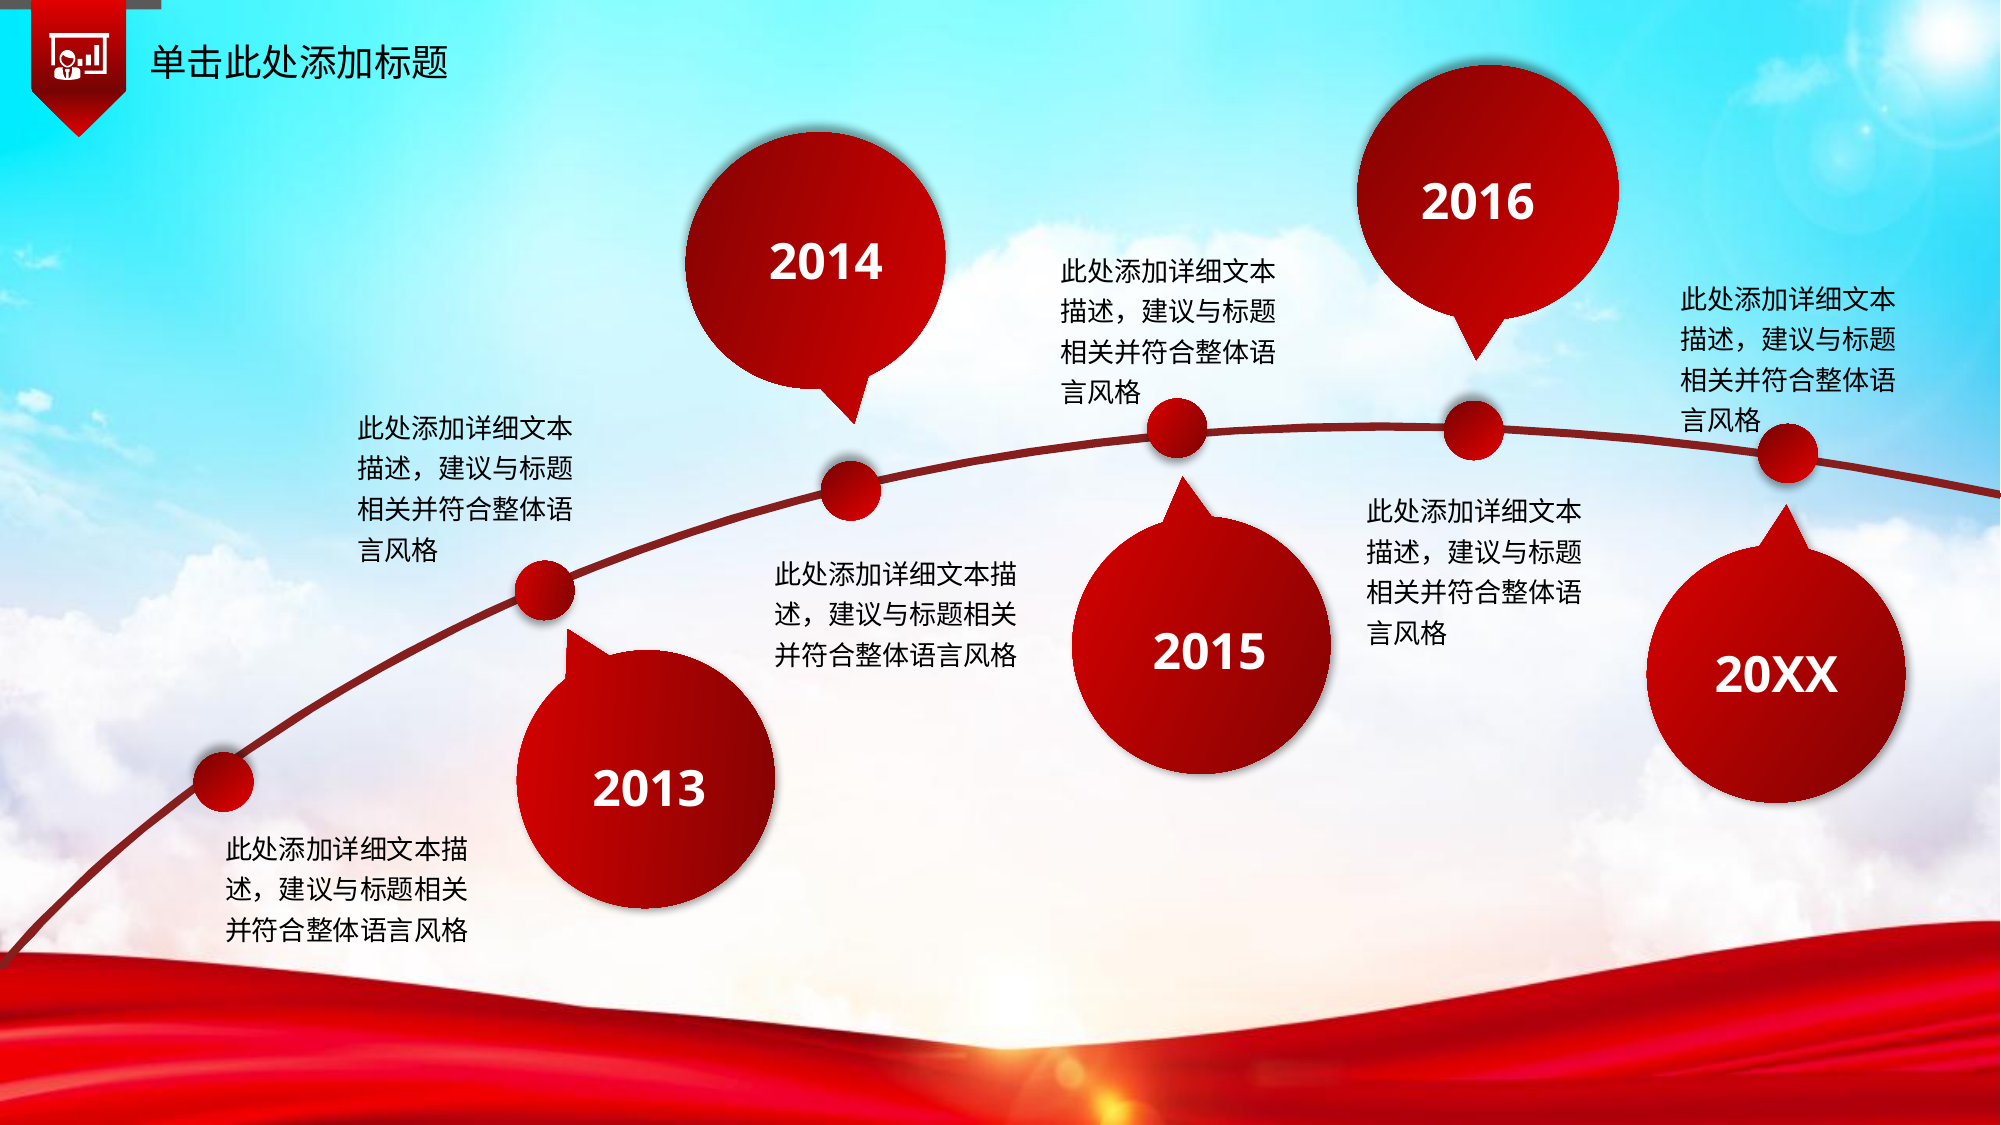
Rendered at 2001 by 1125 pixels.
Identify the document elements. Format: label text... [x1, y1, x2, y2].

picture [0, 0, 2001, 1125]
text_box [1823, 460, 2000, 497]
text_box [0, 0, 31, 10]
text_box 此处添加详细文本描述，建议与标题相关并符合整体语言风格 [1060, 245, 1302, 362]
text_box [1147, 398, 1207, 458]
text_box 此处添加详细文本描述，建议与标题相关并符合整体语言风格 [1366, 486, 1608, 603]
text_box [572, 493, 817, 578]
text_box 单击此处添加标题 [137, 33, 472, 90]
text_box [516, 629, 775, 909]
text_box [1072, 476, 1331, 774]
text_box [127, 0, 162, 10]
text_box [247, 601, 509, 751]
text_box 2015 [1136, 611, 1283, 688]
text_box [1509, 427, 1752, 454]
text_box 此处添加详细文本描述，建议与标题相关并符合整体语言风格 [357, 403, 599, 537]
text_box [685, 132, 946, 424]
text_box [1357, 65, 1619, 361]
text_box [193, 752, 254, 812]
text_box 此处添加详细文本描述，建议与标题相关并符合整体语言风格 [1680, 273, 1922, 390]
text_box [1758, 423, 1818, 483]
text_box 20XX [1698, 635, 1855, 711]
text_box [1212, 424, 1438, 434]
text_box 2013 [576, 748, 723, 825]
text_box 此处添加详细文本描述，建议与标题相关并符合整体语言风格 [774, 549, 1024, 670]
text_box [31, 0, 127, 138]
text_box 2014 [753, 221, 899, 298]
text_box [515, 560, 575, 621]
text_box [1646, 504, 1906, 803]
text_box [886, 436, 1141, 481]
text_box [1444, 401, 1504, 461]
text_box 2016 [1404, 161, 1551, 238]
text_box 此处添加详细文本描述，建议与标题相关并符合整体语言风格 [225, 824, 487, 945]
text_box [821, 461, 881, 521]
text_box [0, 789, 192, 968]
